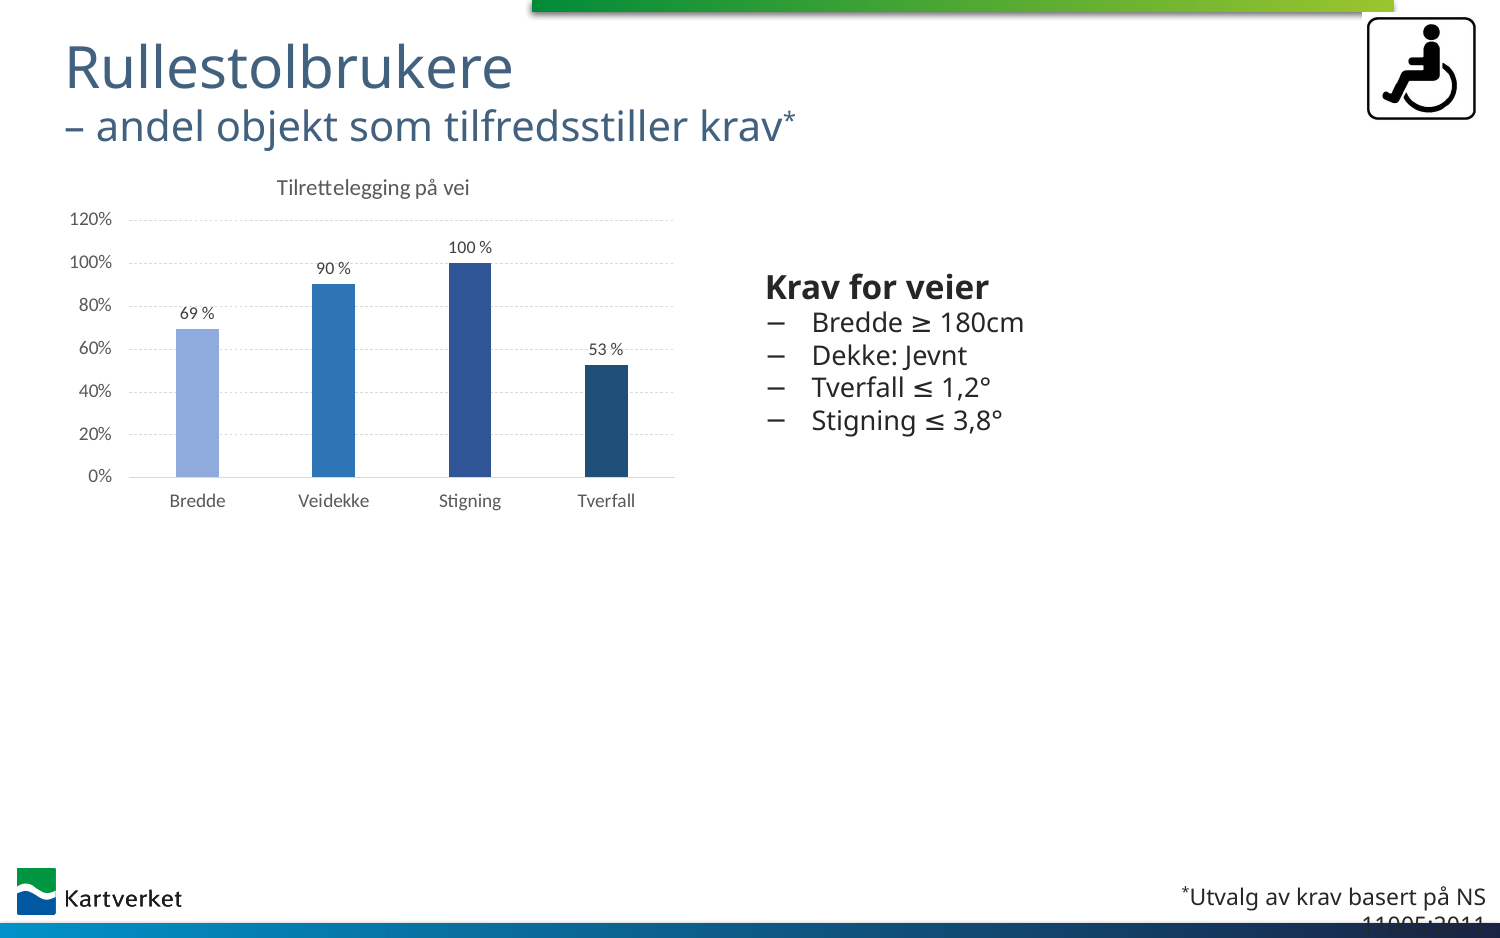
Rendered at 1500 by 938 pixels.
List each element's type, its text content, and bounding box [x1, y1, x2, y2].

picture [1362, 12, 1481, 126]
text_box Krav for veier Bredde ≥ 180cm Dekke: Jevnt Tverfall ≤ 1,2° Stigning ≤ 3,8° [750, 258, 1234, 444]
text_box *Utvalg av krav basert på NS 11005:2011 [1068, 873, 1500, 938]
text_box Rullestolbrukere – andel objekt som tilfredsstiller krav* [49, 25, 1431, 158]
picture [62, 166, 685, 519]
